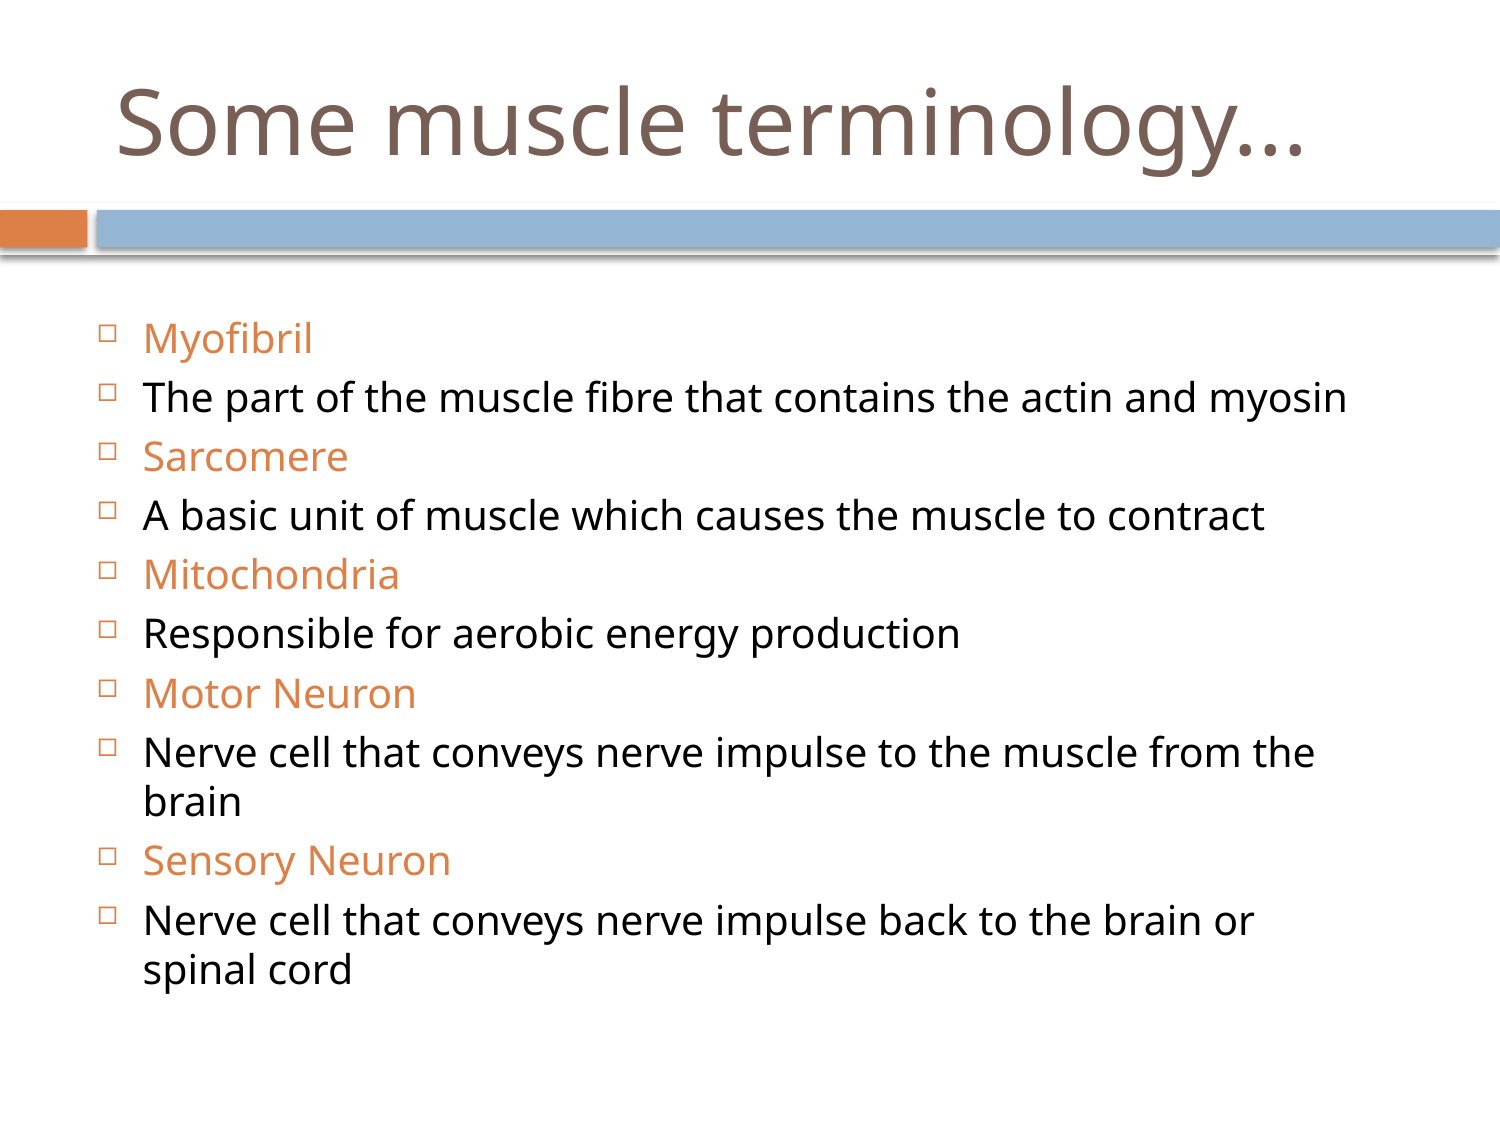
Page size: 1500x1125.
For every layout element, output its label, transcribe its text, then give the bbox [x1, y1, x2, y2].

title Some muscle terminology... [100, 37, 1438, 200]
list Myofibril The part of the muscle fibre that contains the actin and myosin Sarcomere A basic unit of muscle which causes the muscle to contract Mitochondria Responsible for aerobic energy production Motor Neuron Nerve cell that conveys nerve impulse to the muscle from the brain Sensory Neuron Nerve cell that conveys nerve impulse back to the brain or spinal cord [82, 304, 1383, 1043]
